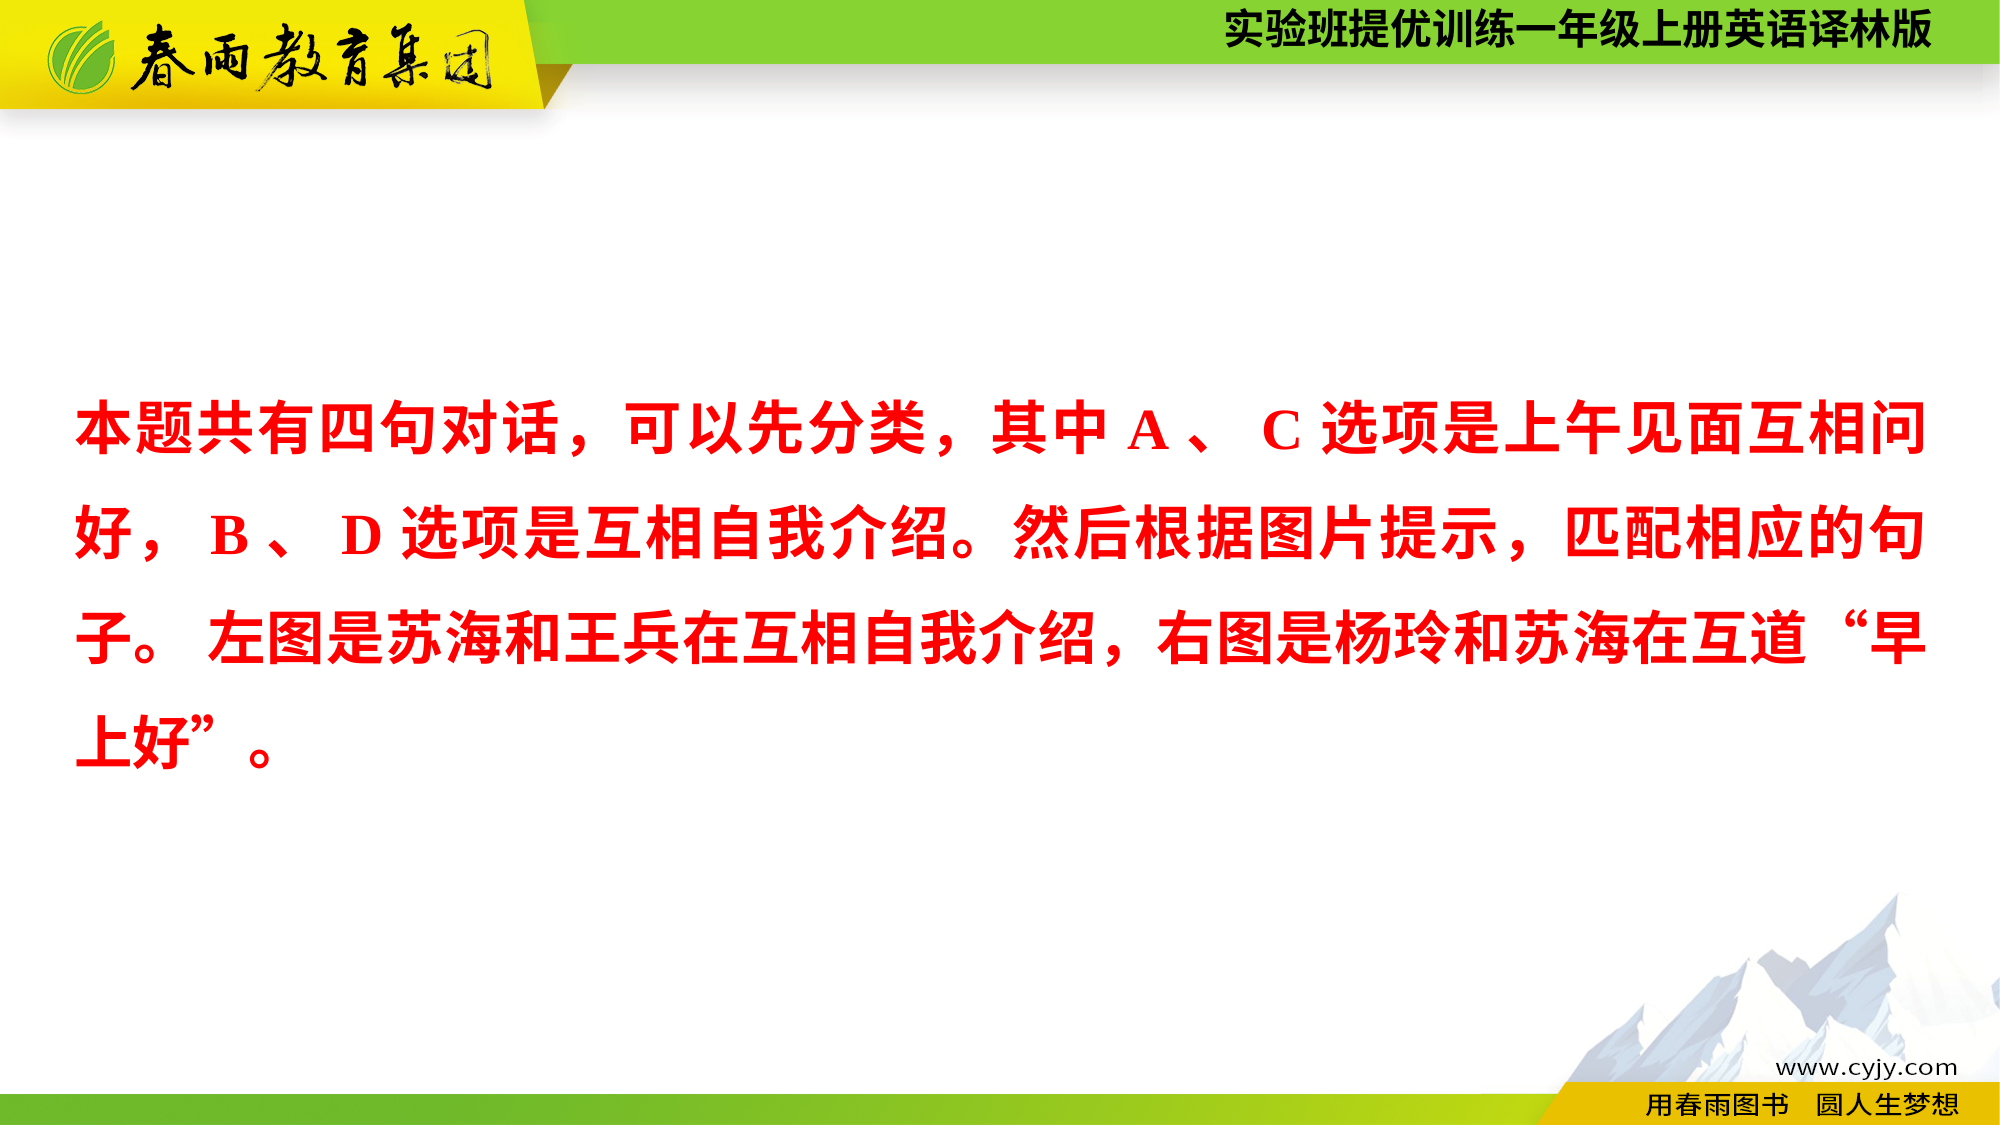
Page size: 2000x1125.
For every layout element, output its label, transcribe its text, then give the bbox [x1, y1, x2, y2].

picture [0, 0, 2000, 1125]
list 本题共有四句对话，可以先分类，其中A、C选项是上午见面互相问好，B、D选项是互相自我介绍。然后根据图片提示，匹配相应的句子。 左图是苏海和王兵在互相自我介绍，右图是杨玲和苏海在互道“早上好”。 [59, 349, 1944, 669]
